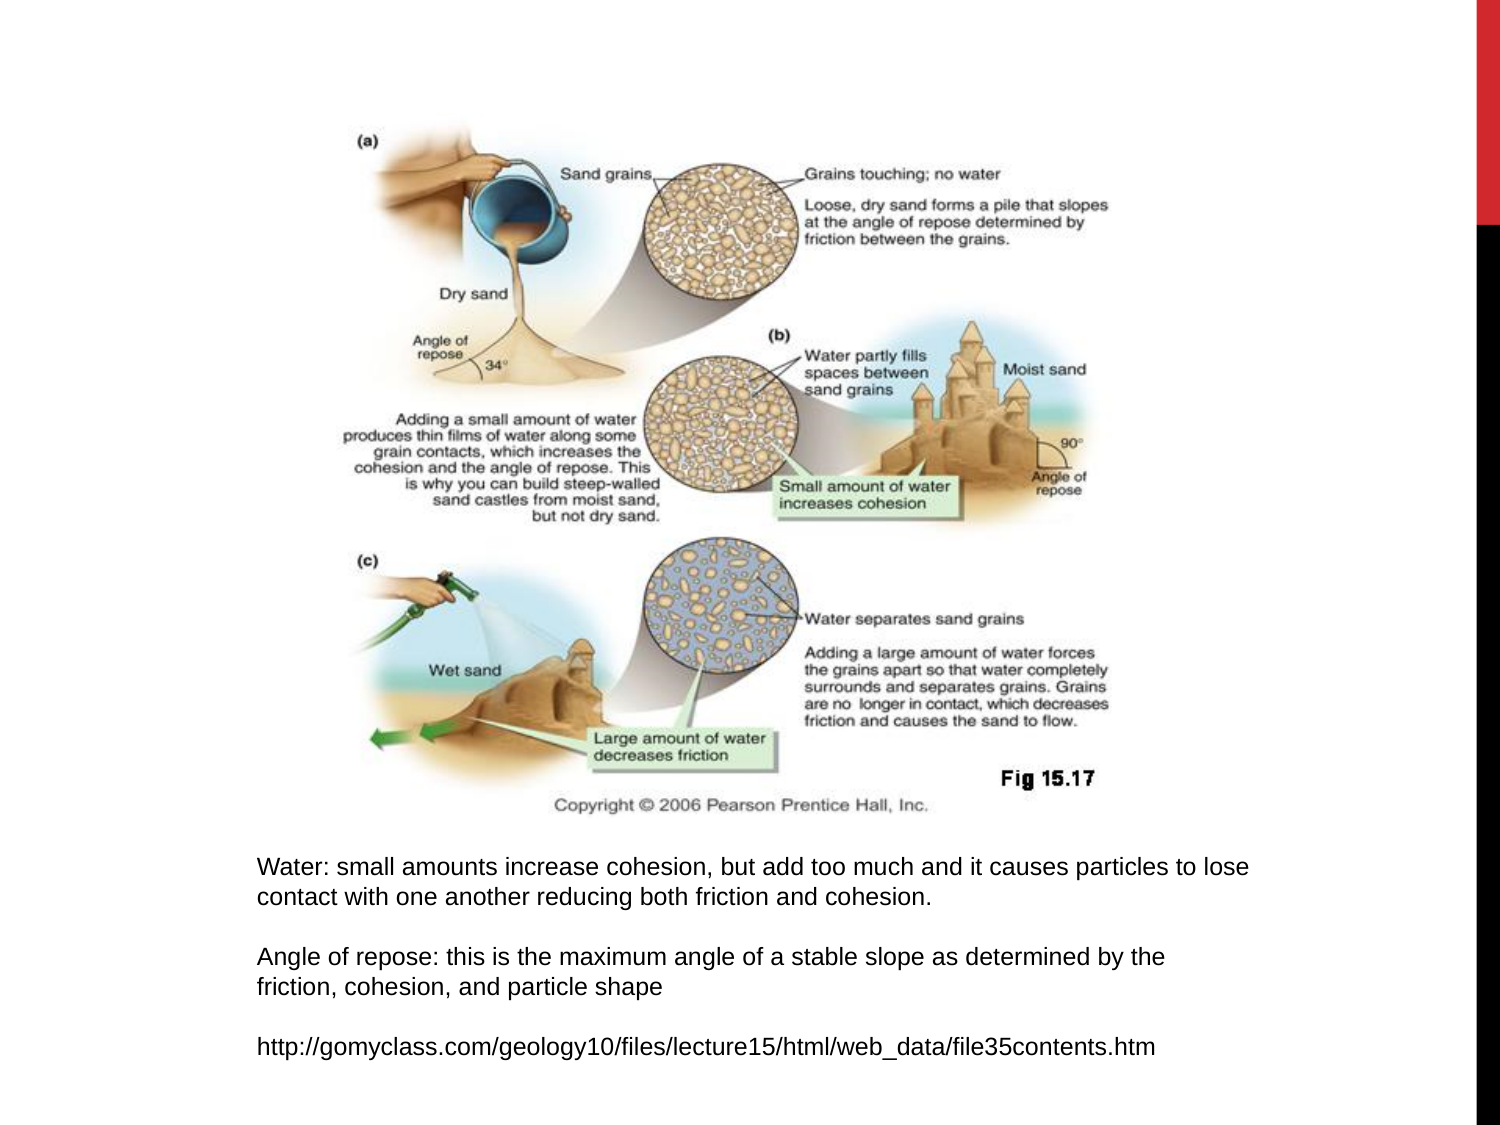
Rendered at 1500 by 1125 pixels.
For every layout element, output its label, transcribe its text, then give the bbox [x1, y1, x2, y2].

picture [335, 113, 1116, 819]
text_box Water: small amounts increase cohesion, but add too much and it causes particles to lose contact with one another reducing both friction and cohesion. Angle of repose: this is the maximum angle of a stable slope as determined by the friction, cohesion, and particle shape http://gomyclass.com/geology10/files/lecture15/html/web_data/file35contents.htm [242, 843, 1270, 1068]
